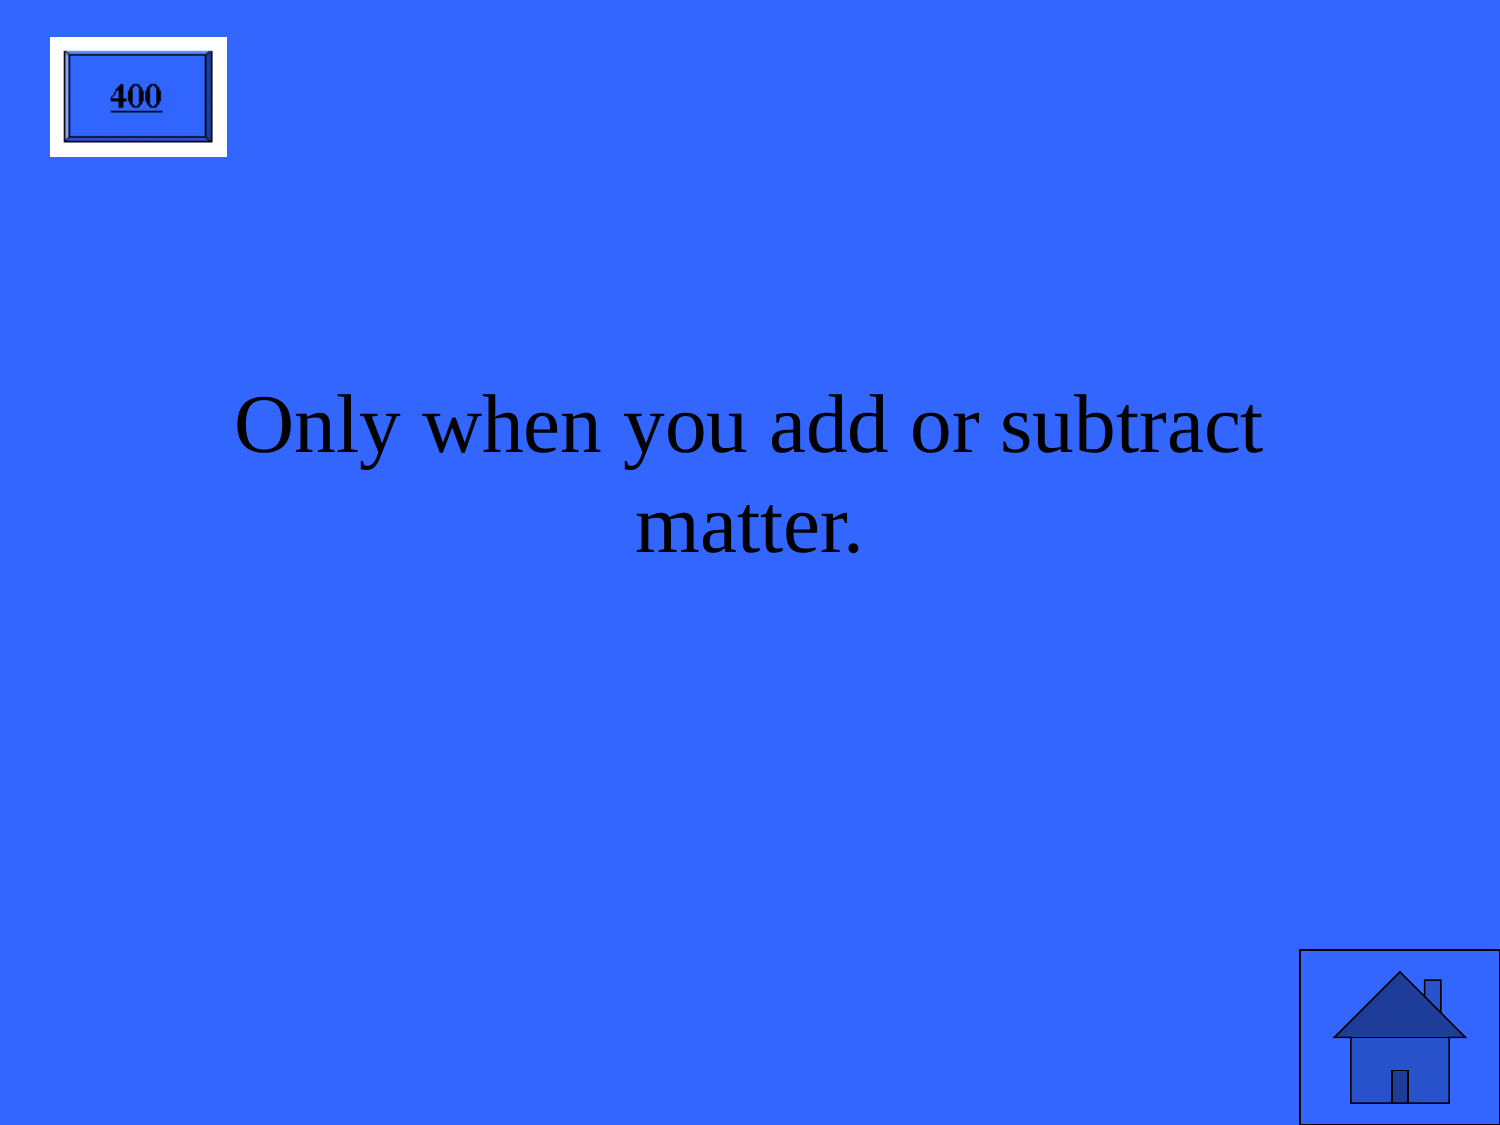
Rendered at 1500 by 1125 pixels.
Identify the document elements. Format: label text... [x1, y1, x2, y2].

title Only when you add or subtract matter. [112, 374, 1388, 563]
picture [49, 37, 227, 157]
text_box [1299, 950, 1500, 1125]
